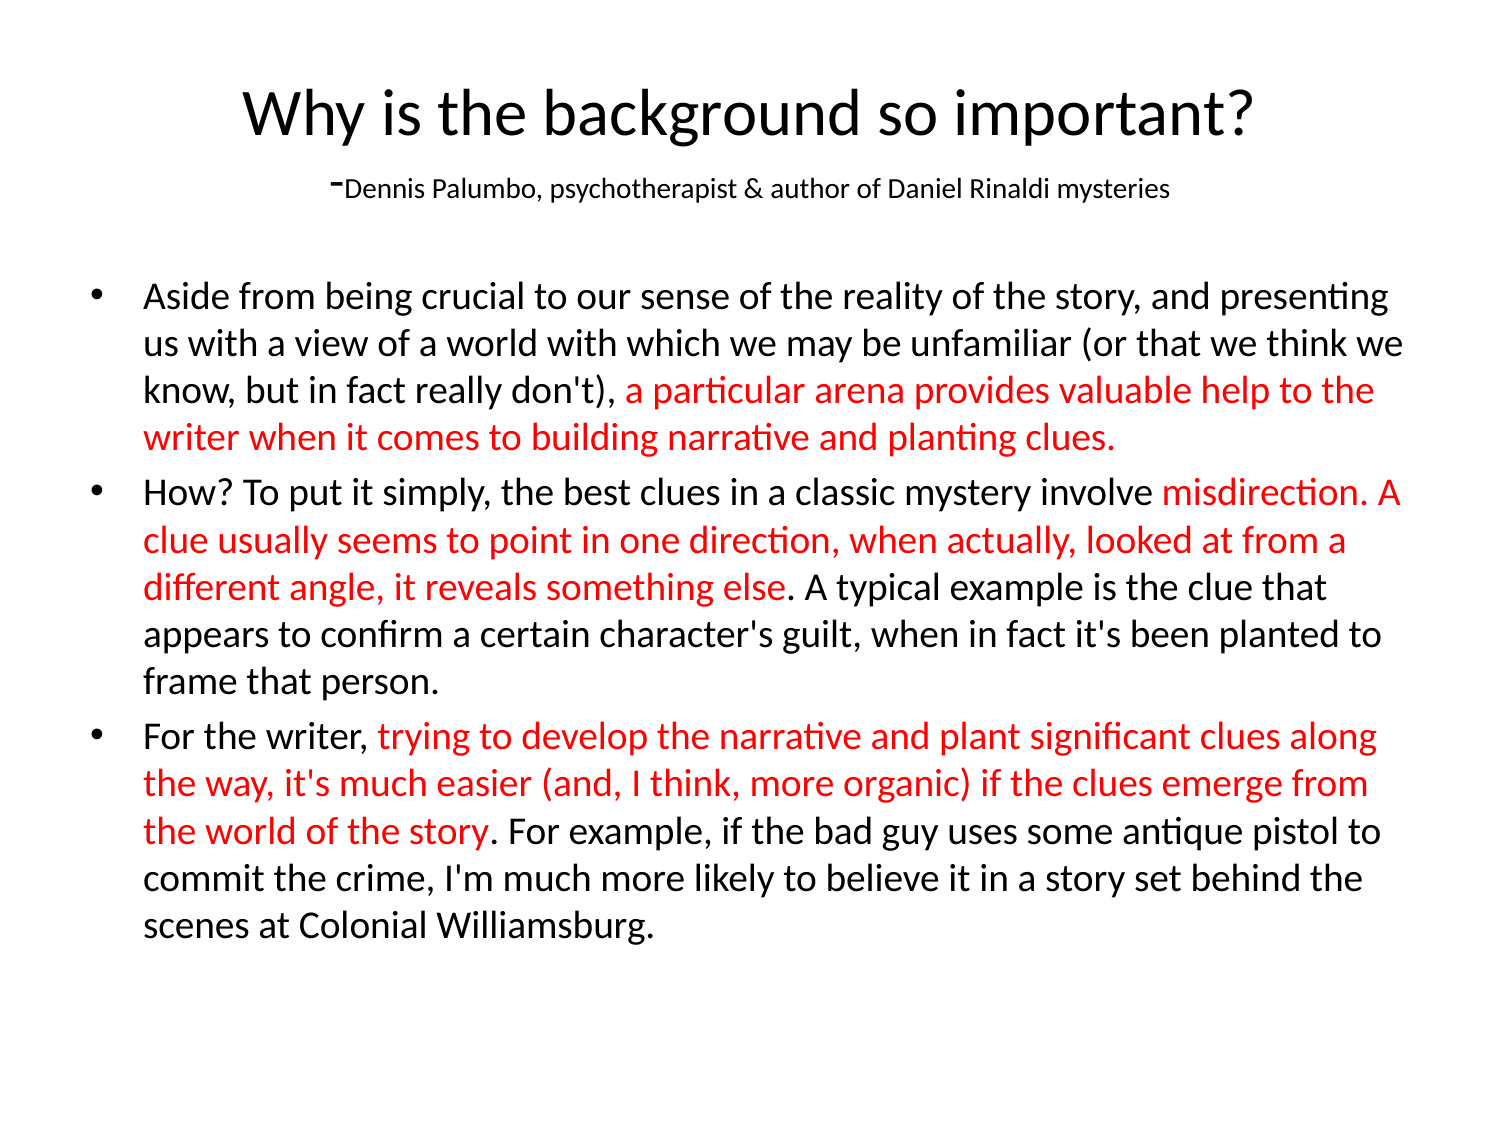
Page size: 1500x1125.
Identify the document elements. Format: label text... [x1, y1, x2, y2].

list Aside from being crucial to our sense of the reality of the story, and presenting us with a view of a world with which we may be unfamiliar (or that we think we know, but in fact really don't), a particular arena provides valuable help to the writer when it comes to building narrative and planting clues. How? To put it simply, the best clues in a classic mystery involve misdirection. A clue usually seems to point in one direction, when actually, looked at from a different angle, it reveals something else. A typical example is the clue that appears to confirm a certain character's guilt, when in fact it's been planted to frame that person. For the writer, trying to develop the narrative and plant significant clues along the way, it's much easier (and, I think, more organic) if the clues emerge from the world of the story. For example, if the bad guy uses some antique pistol to commit the crime, I'm much more likely to believe it in a story set behind the scenes at Colonial Williamsburg. [75, 262, 1425, 1005]
title Why is the background so important? -Dennis Palumbo, psychotherapist & author of Daniel Rinaldi mysteries [75, 45, 1425, 233]
